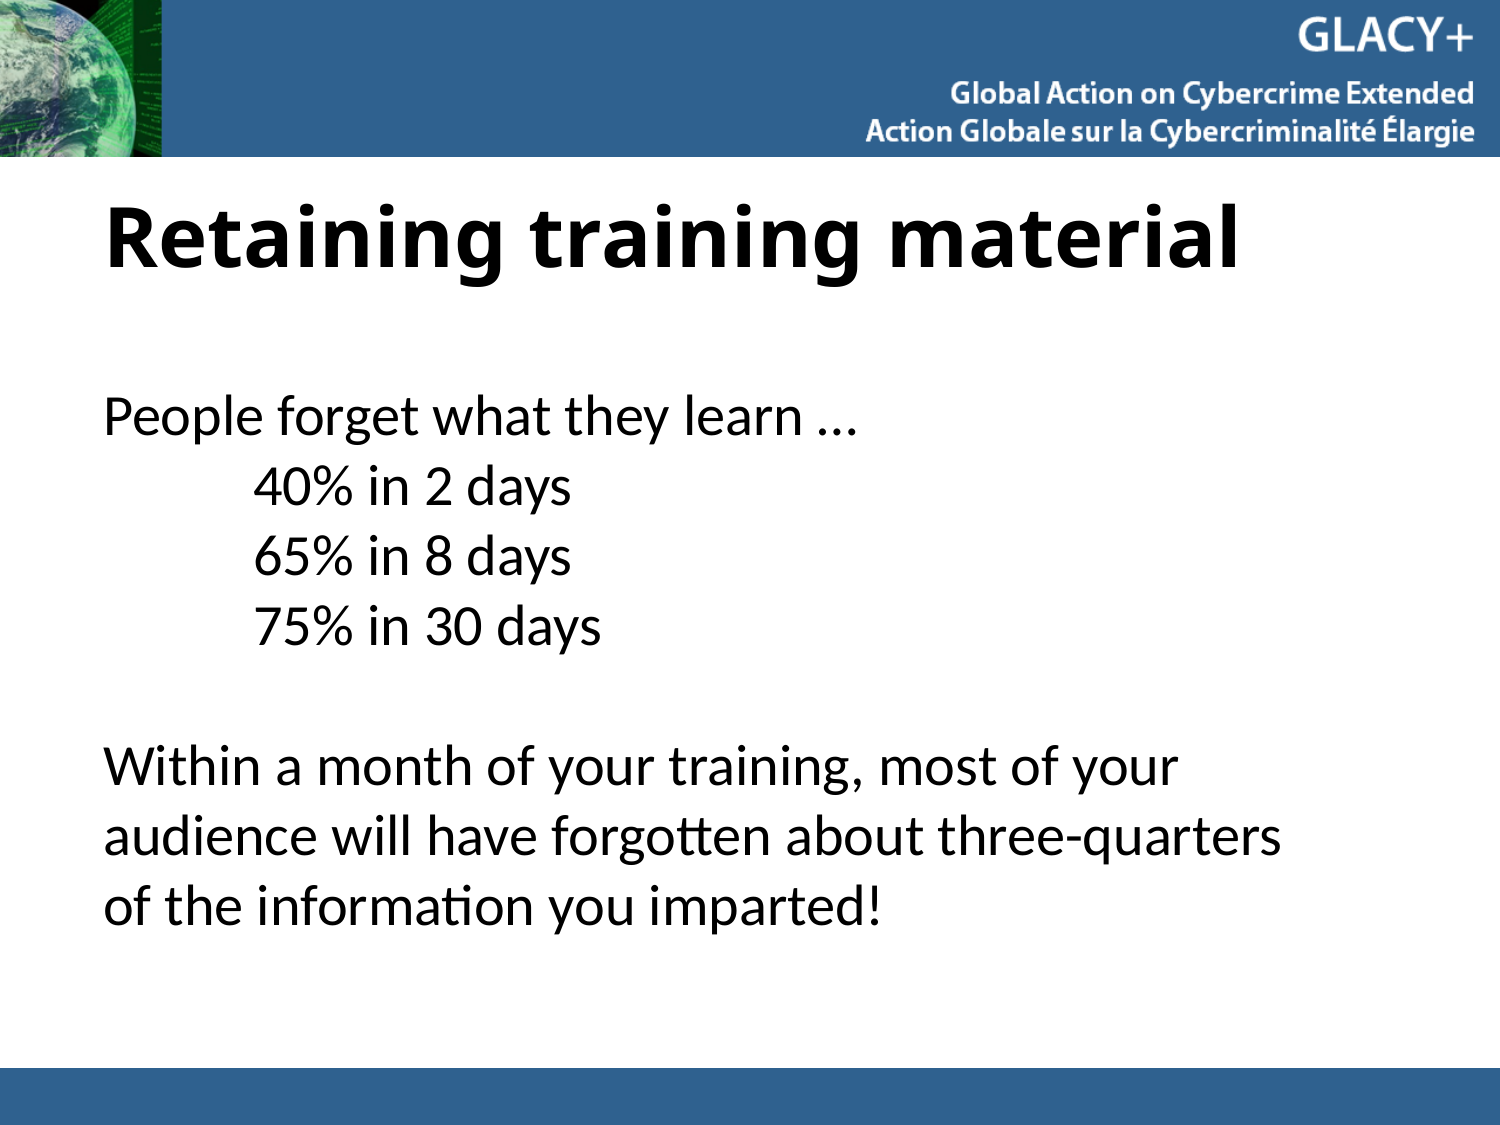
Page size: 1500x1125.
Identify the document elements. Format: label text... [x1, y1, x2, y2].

picture [0, 0, 1500, 157]
title Retaining training material [88, 181, 1439, 300]
text_box People forget what they learn … 40% in 2 days 65% in 8 days 75% in 30 days Within a month of your training, most of your audience will have forgotten about three-quarters of the information you imparted! [88, 369, 1341, 1125]
